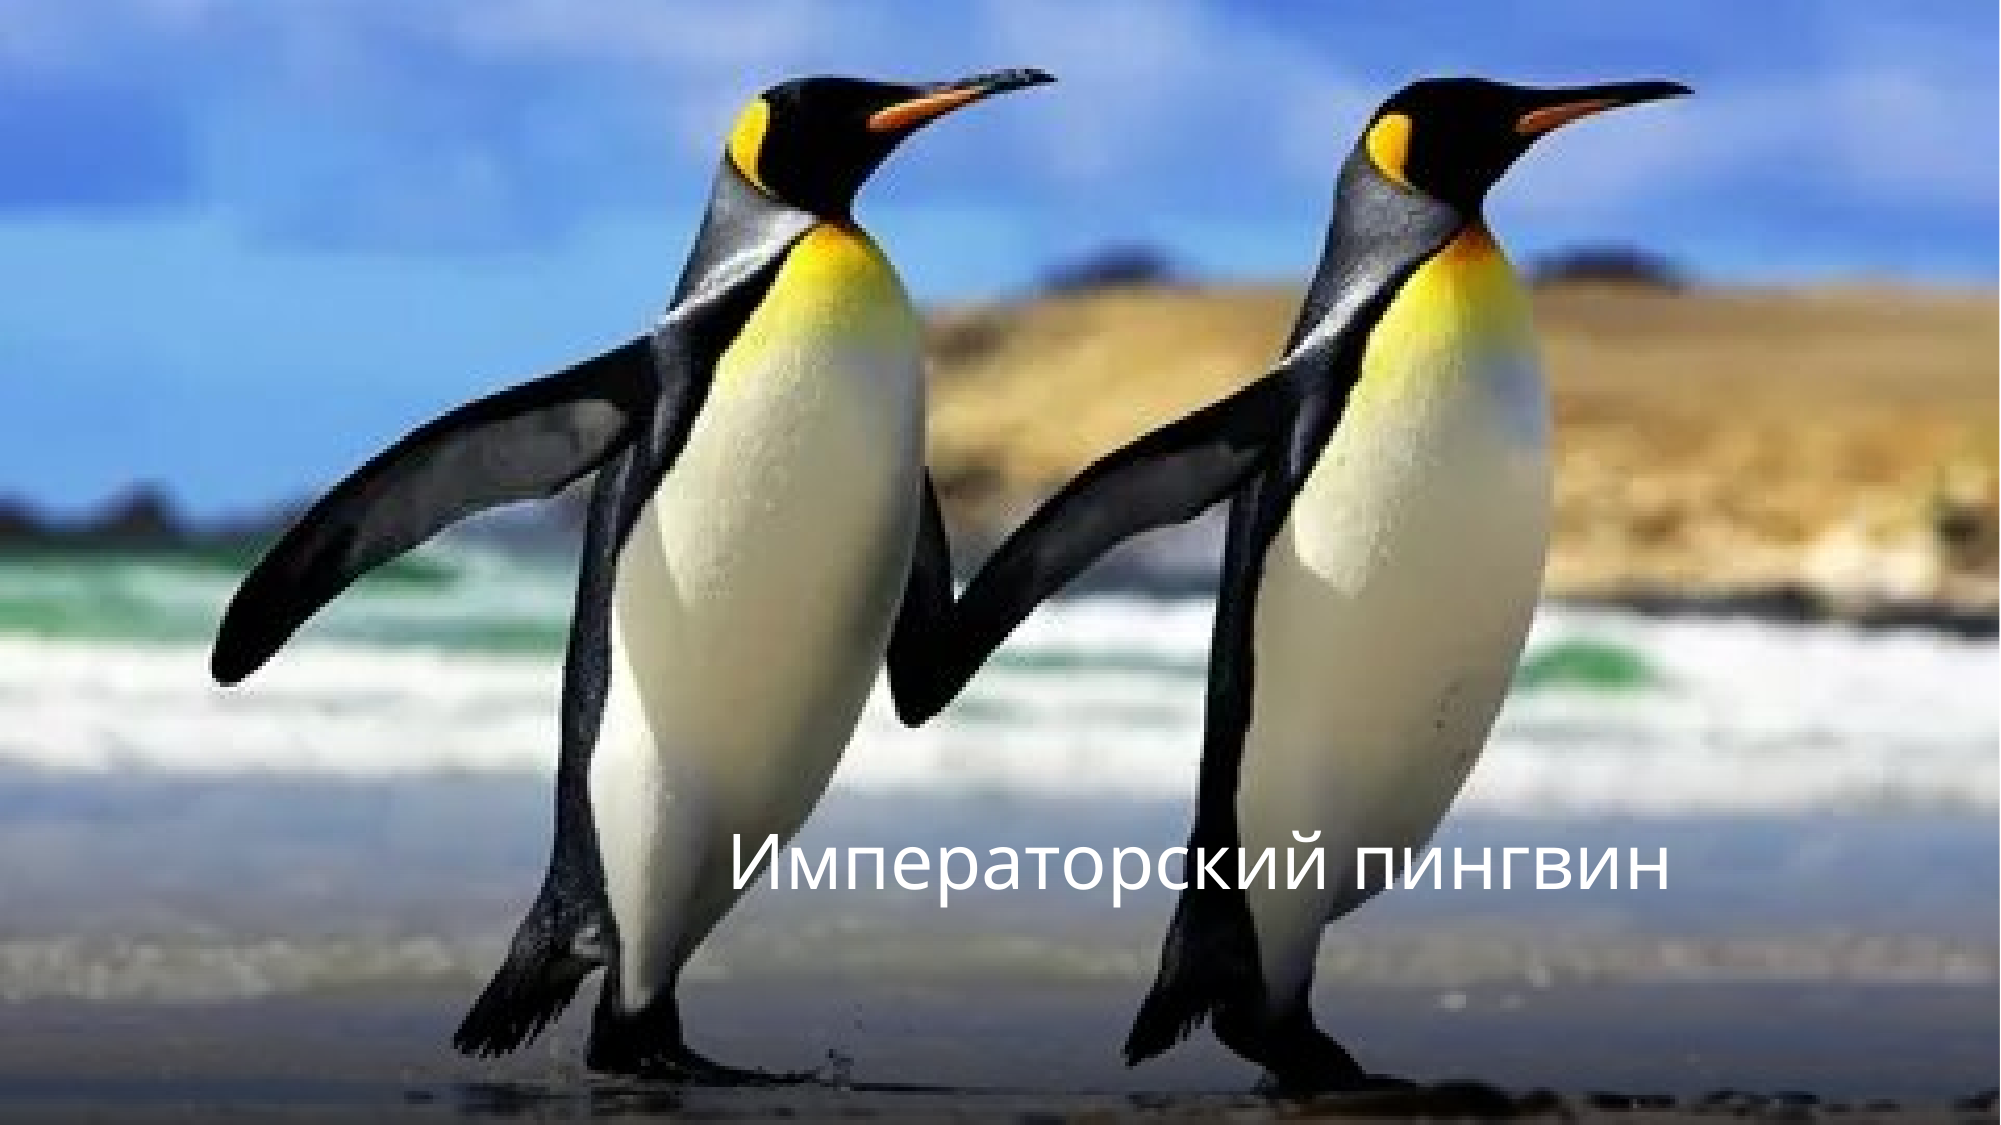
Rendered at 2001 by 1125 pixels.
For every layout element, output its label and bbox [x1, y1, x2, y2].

list [0, 0, 2000, 1125]
